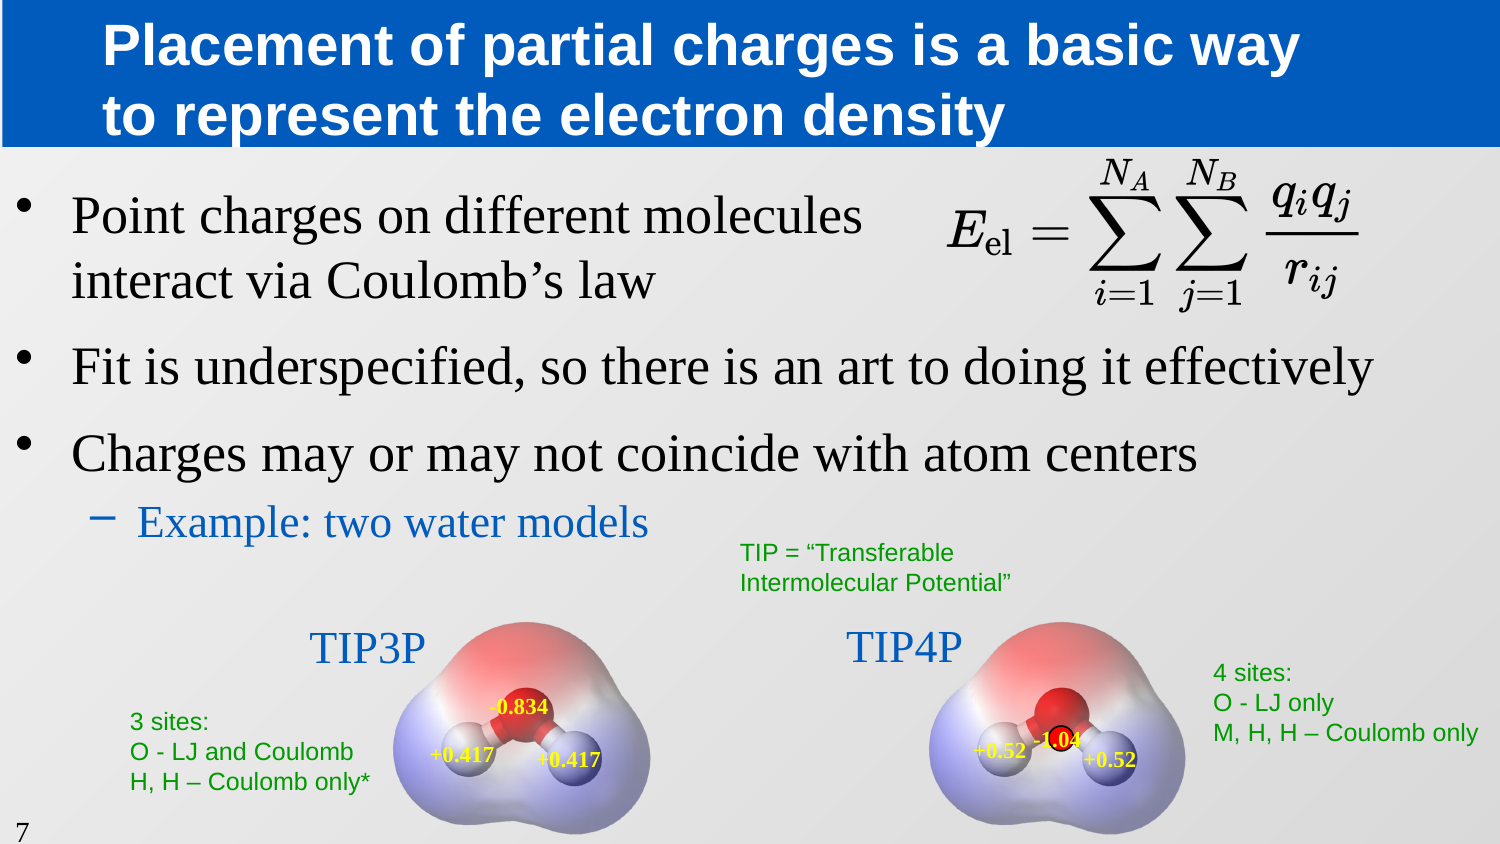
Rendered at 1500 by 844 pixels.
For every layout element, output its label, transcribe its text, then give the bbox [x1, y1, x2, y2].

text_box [380, 608, 663, 844]
text_box TIP3P [294, 610, 377, 680]
title Placement of partial charges is a basic way to represent the electron density [87, 0, 1363, 147]
picture [945, 152, 1365, 318]
list Point charges on different molecules interact via Coulomb’s law Fit is underspecified, so there is an art to doing it effectively Charges may or may not coincide with atom centers Example: two water models [0, 171, 1488, 760]
text_box 4 sites: O - LJ only M, H, H – Coulomb only [1204, 649, 1500, 784]
text_box TIP4P [831, 609, 913, 679]
slide_number 7 [0, 806, 101, 844]
text_box 3 sites: O - LJ and Coulomb H, H – Coulomb only* [115, 697, 375, 833]
text_box TIP = “Transferable Intermolecular Potential” [725, 529, 1052, 605]
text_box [915, 608, 1199, 844]
